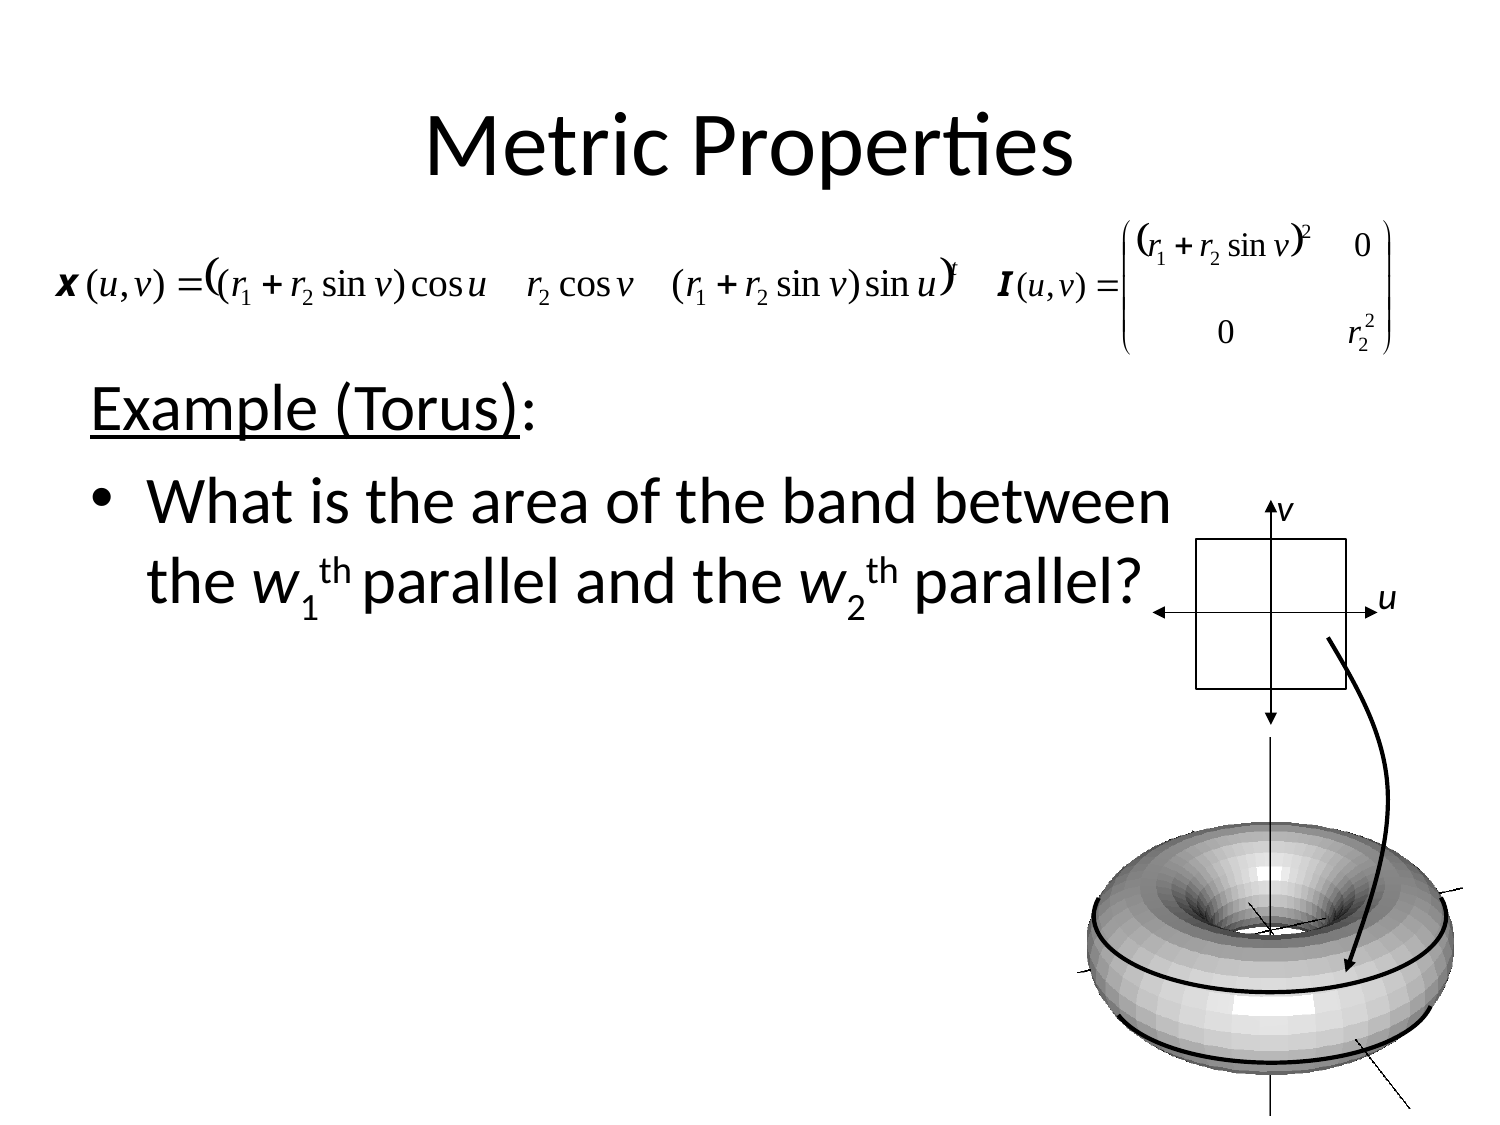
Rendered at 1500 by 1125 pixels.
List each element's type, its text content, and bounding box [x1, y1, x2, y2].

title Metric Properties [75, 45, 1425, 233]
text_box [1327, 637, 1378, 735]
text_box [49, 249, 967, 313]
text_box [1276, 537, 1348, 611]
list Example (Torus): What is the area of the band between the w1th parallel and the w2th parallel? [75, 262, 1425, 1125]
picture [1077, 737, 1463, 1123]
text_box [1276, 621, 1348, 691]
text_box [995, 212, 1401, 363]
text_box [1194, 537, 1266, 611]
text_box [1194, 621, 1266, 691]
text_box u [1363, 564, 1413, 625]
text_box v [1261, 476, 1309, 537]
